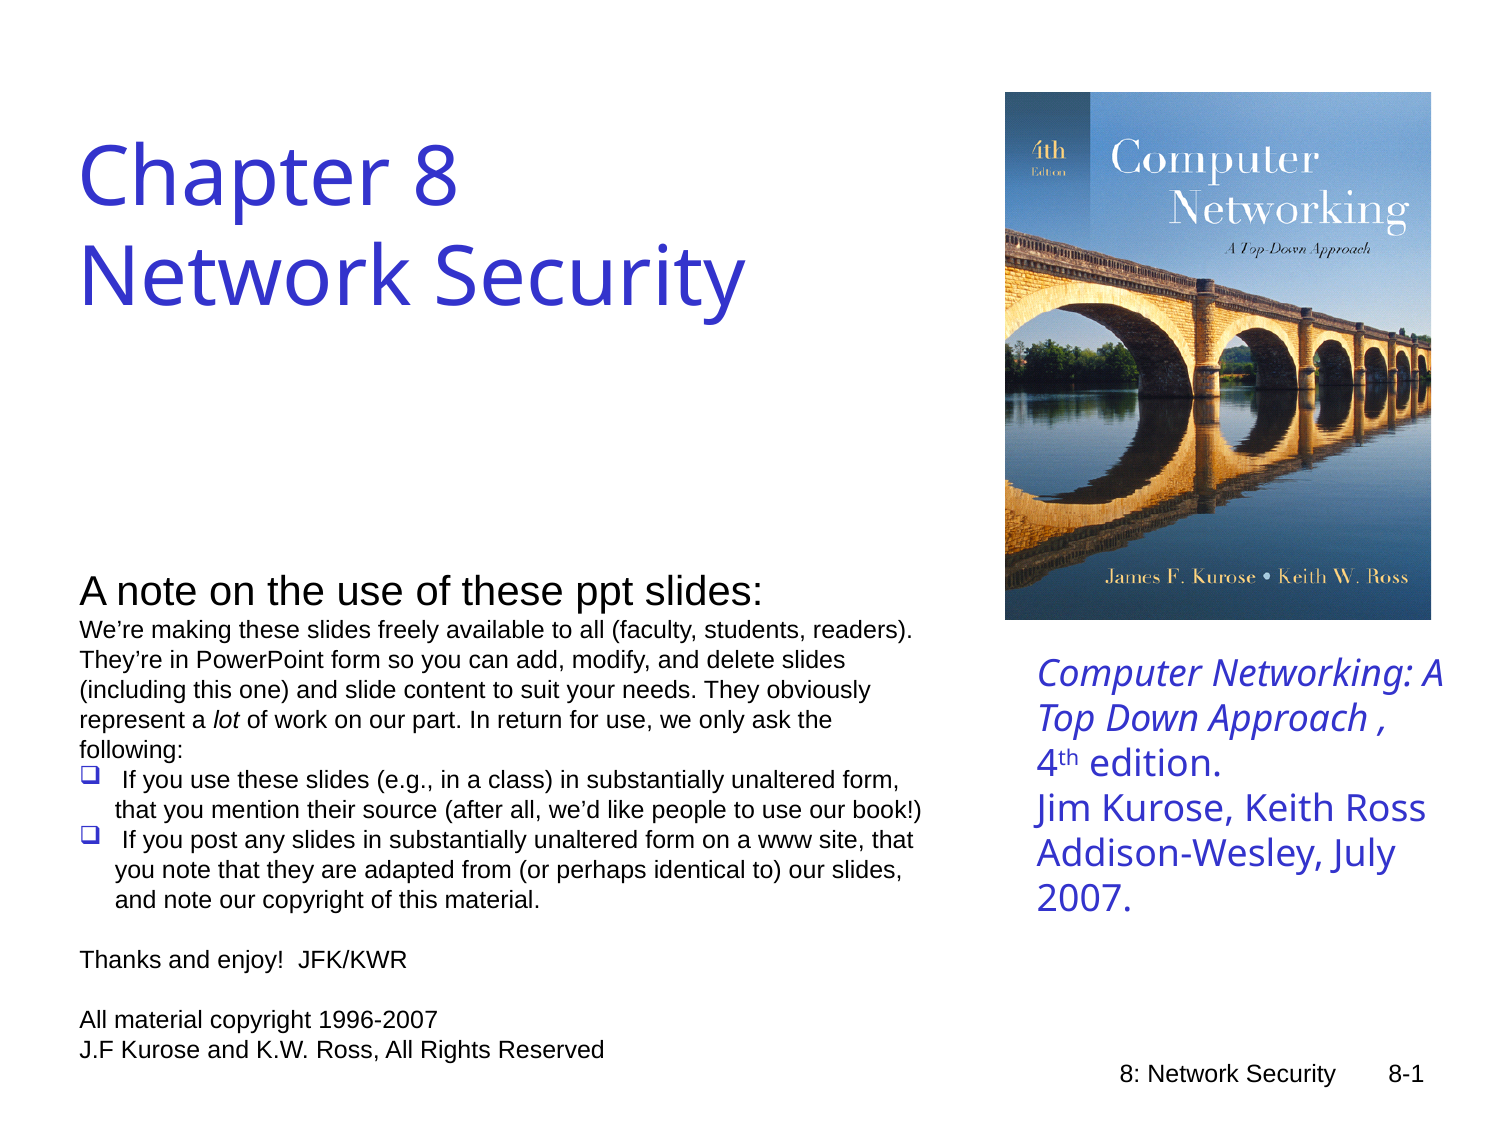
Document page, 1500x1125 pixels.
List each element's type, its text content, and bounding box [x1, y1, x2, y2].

footer 8: Network Security [876, 1050, 1352, 1125]
text_box Chapter 8 Network Security [62, 80, 1009, 364]
text_box Computer Networking: A Top Down Approach , 4th edition. Jim Kurose, Keith Ross Addison-Wesley, July 2007. [1021, 571, 1470, 1042]
slide_number 8-1 [1320, 1050, 1440, 1099]
picture [1005, 92, 1432, 620]
text_box A note on the use of these ppt slides: We’re making these slides freely available to all (faculty, students, readers). They’re in PowerPoint form so you can add, modify, and delete slides (including this one) and slide content to suit your needs. They obviously represent a lot of work on our part. In return for use, we only ask the following: If you use these slides (e.g., in a class) in substantially unaltered form, that you mention their source (after all, we’d like people to use our book!) If you post any slides in substantially unaltered form on a www site, that you note that they are adapted from (or perhaps identical to) our slides, and note our copyright of this material. Thanks and enjoy! JFK/KWR All material copyright 1996-2007 J.F Kurose and K.W. Ross, All Rights Reserved [64, 556, 947, 1071]
